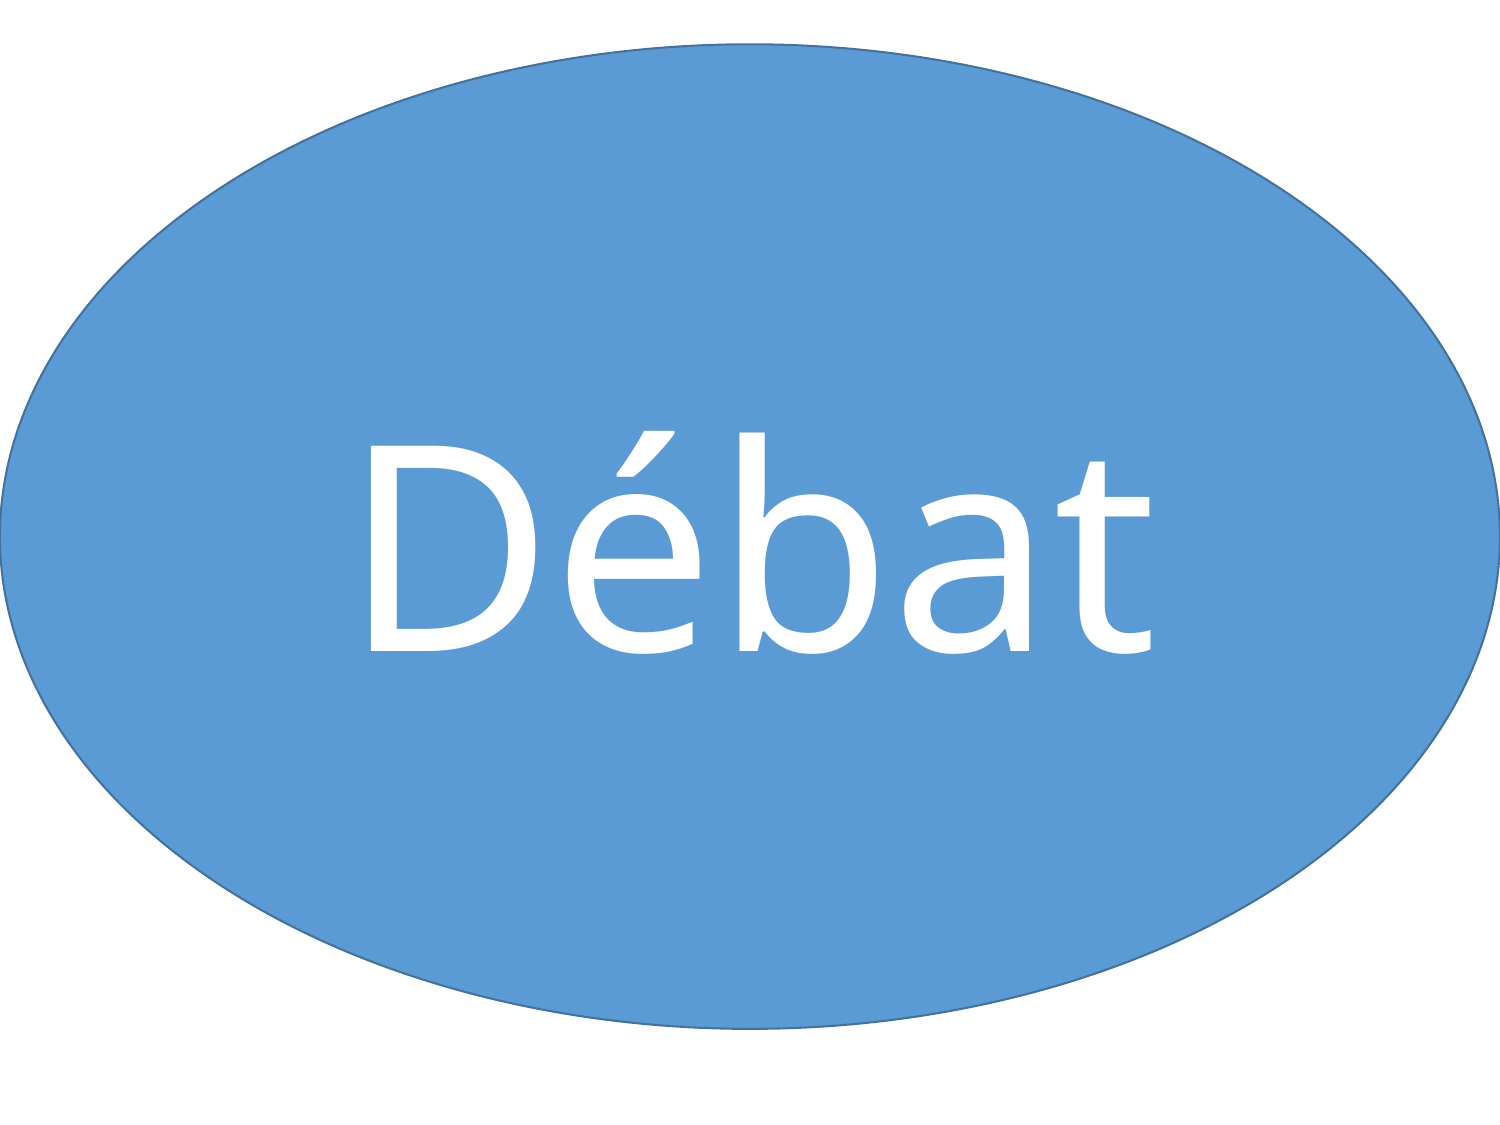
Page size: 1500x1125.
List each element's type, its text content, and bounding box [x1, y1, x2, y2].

text_box Débat [0, 43, 1500, 1030]
